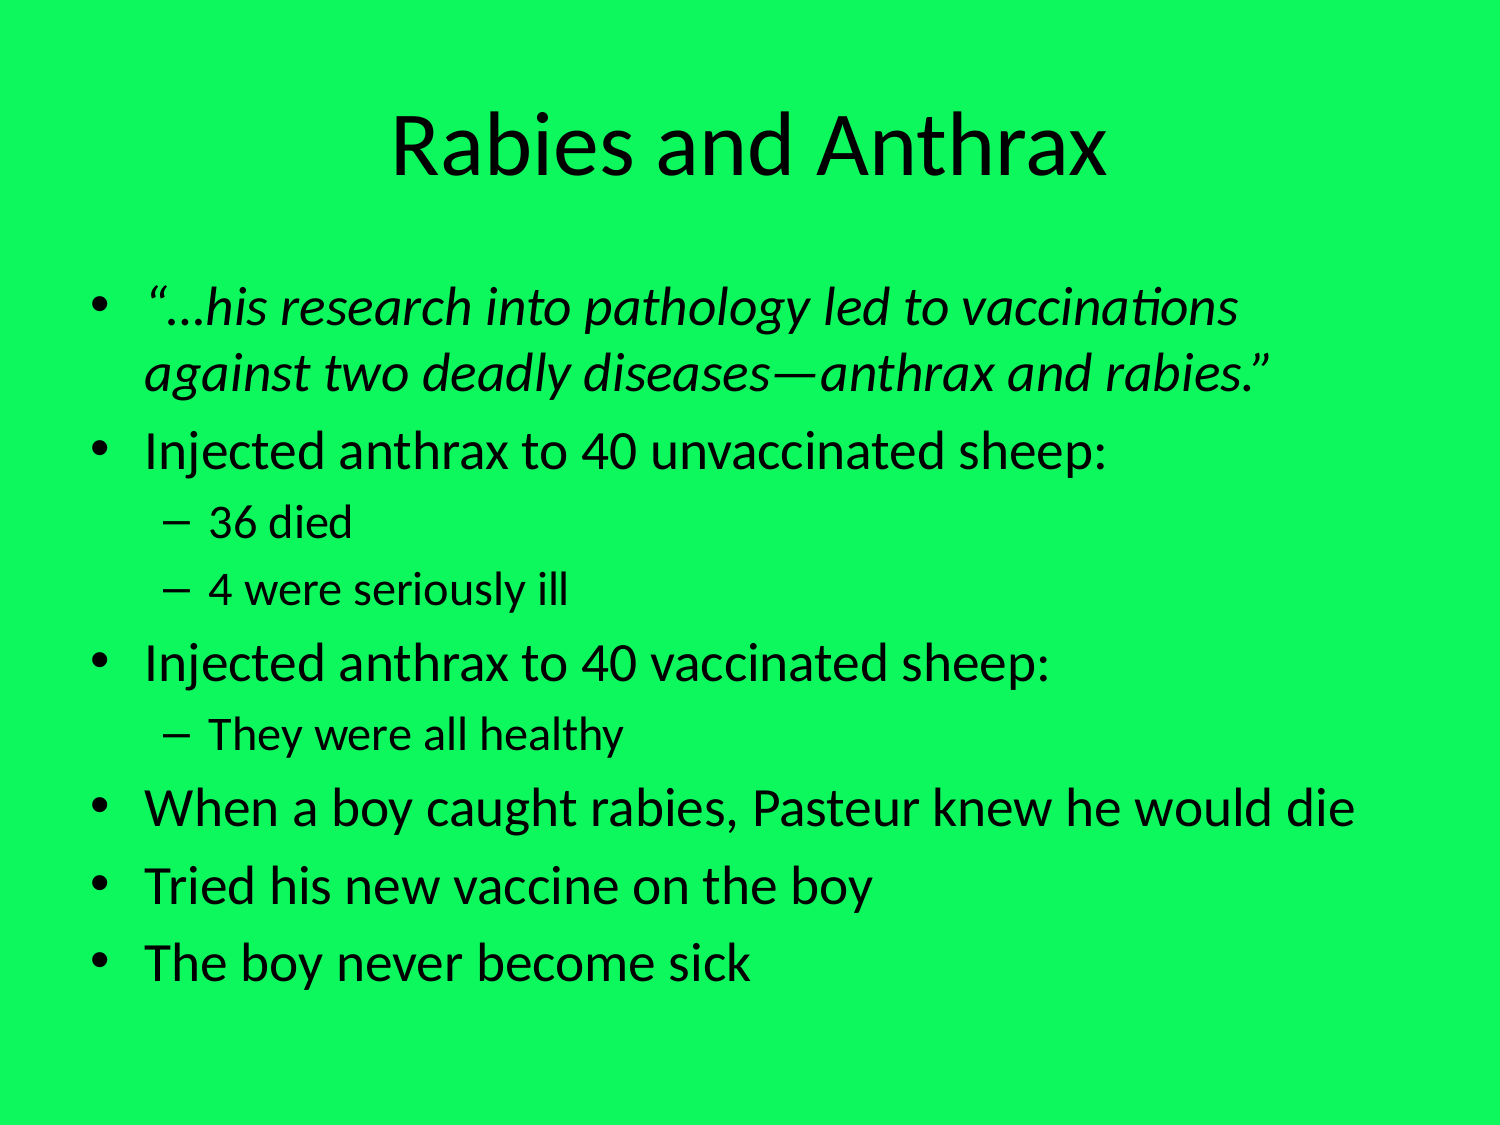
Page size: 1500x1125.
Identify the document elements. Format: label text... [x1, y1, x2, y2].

title Rabies and Anthrax [75, 45, 1425, 233]
list “…his research into pathology led to vaccinations against two deadly diseases—anthrax and rabies.” Injected anthrax to 40 unvaccinated sheep: 36 died 4 were seriously ill Injected anthrax to 40 vaccinated sheep: They were all healthy When a boy caught rabies, Pasteur knew he would die Tried his new vaccine on the boy The boy never become sick [75, 262, 1425, 1005]
